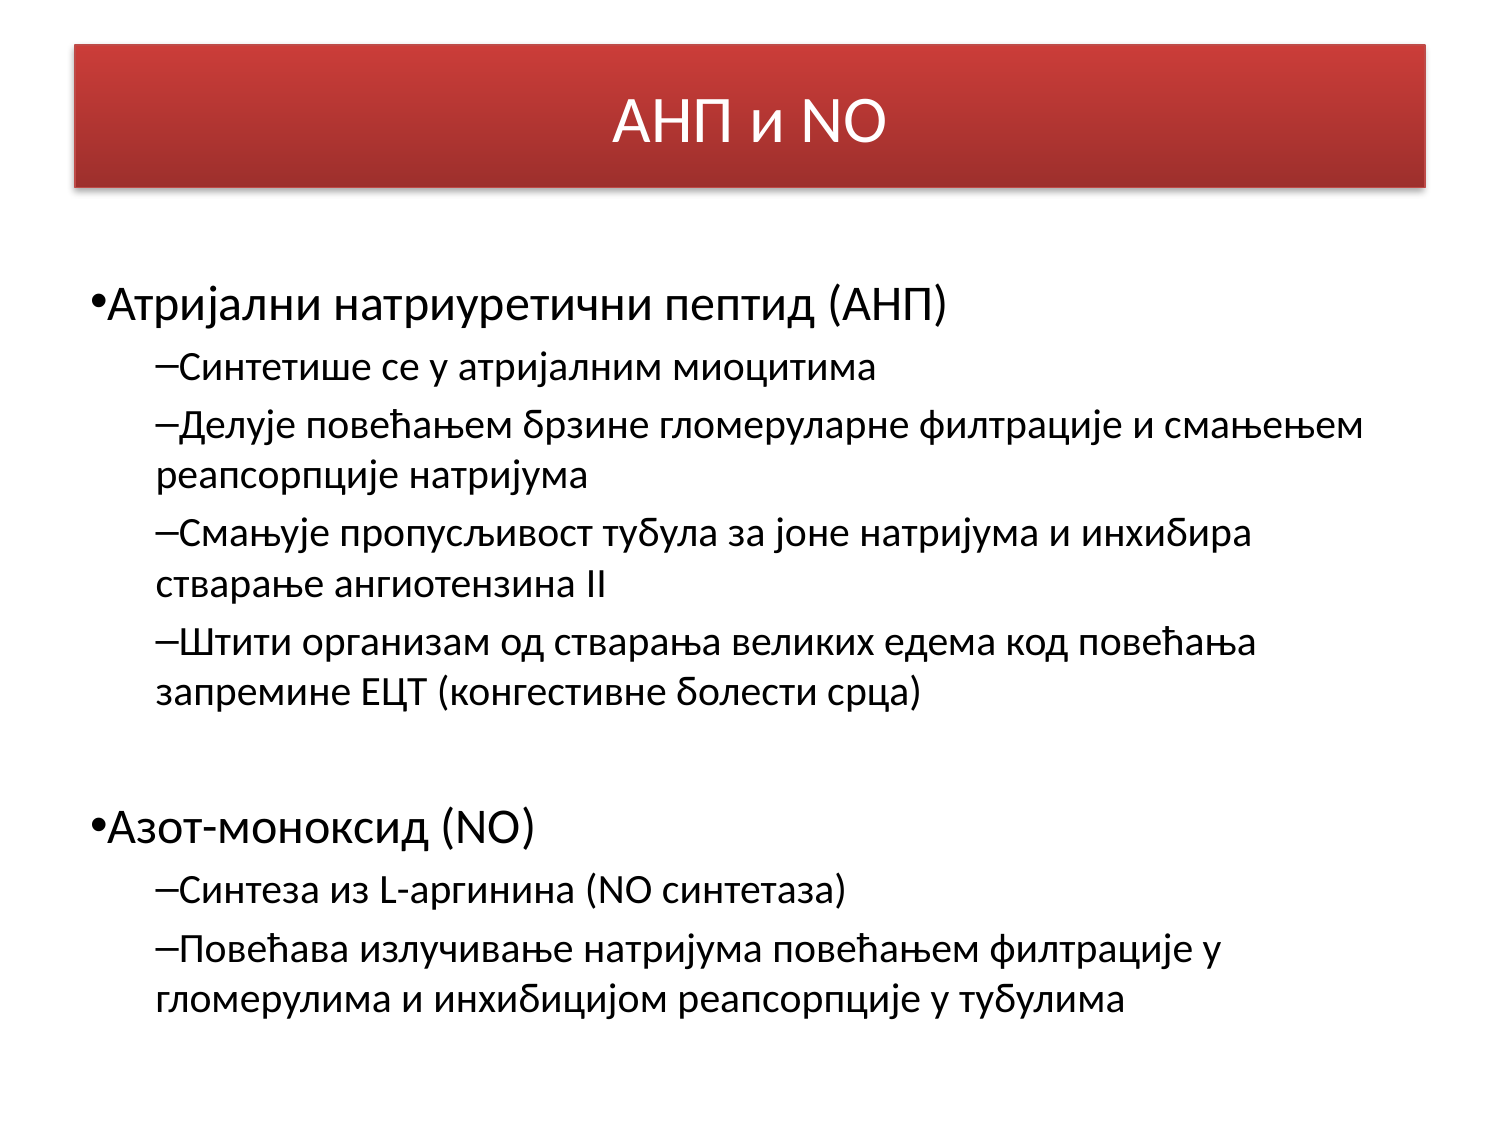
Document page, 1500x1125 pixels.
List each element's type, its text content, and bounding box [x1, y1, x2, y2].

list Атријални натриуретични пептид (АНП) Синтетише се у атријалним миоцитима Делује повећањем брзине гломеруларне филтрације и смањењем реапсорпције натријума Смањује пропусљивост тубула за јоне натријума и инхибира стварање ангиотензина II Штити организам од стварања великих едема код повећања запремине ЕЦТ (конгестивне болести срца) Азот-моноксид (NO) Синтеза из L-аргинина (NO синтетаза) Повећава излучивање натријума повећањем филтрације у гломерулима и инхибицијом реапсорпције у тубулима [75, 262, 1425, 1063]
title АНП и NO [74, 44, 1426, 188]
